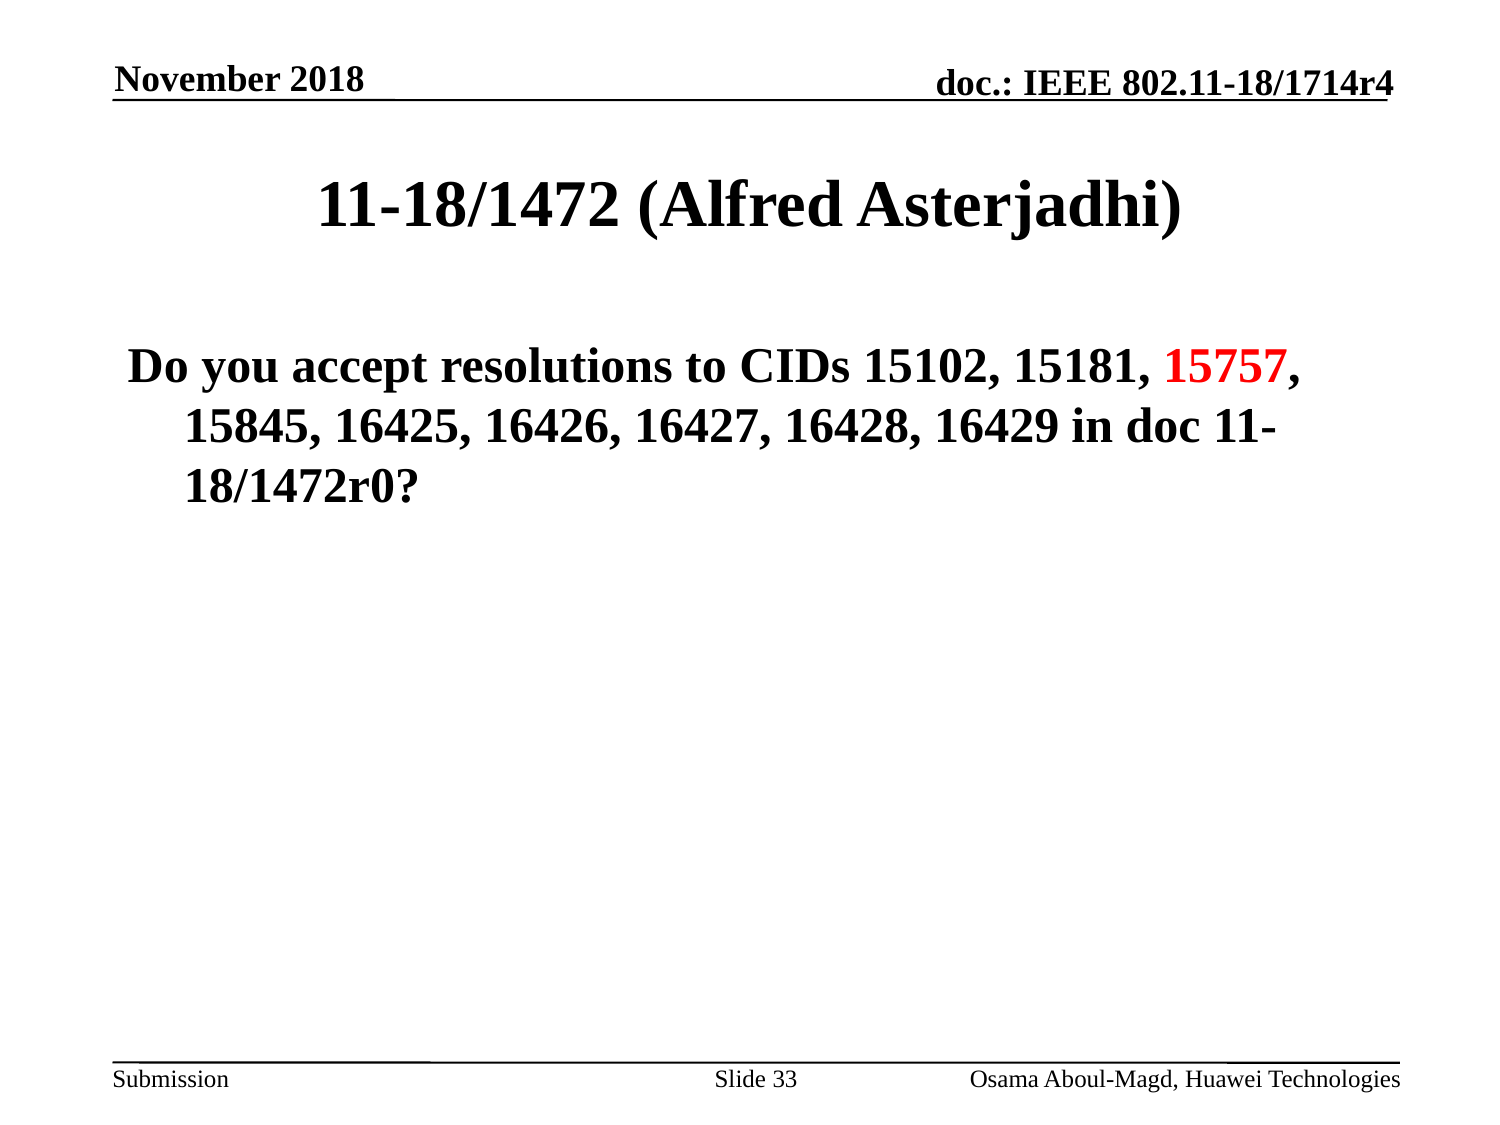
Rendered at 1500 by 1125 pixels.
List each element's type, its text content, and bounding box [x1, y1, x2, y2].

slide_number Slide 33 [712, 1061, 800, 1123]
footer Osama Aboul-Magd, Huawei Technologies [878, 1061, 1402, 1093]
list Do you accept resolutions to CIDs 15102, 15181, 15757, 15845, 16425, 16426, 16427, 16428, 16429 in doc 11-18/1472r0? [112, 324, 1388, 1000]
title 11-18/1472 (Alfred Asterjadhi) [112, 112, 1388, 288]
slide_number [114, 54, 423, 100]
